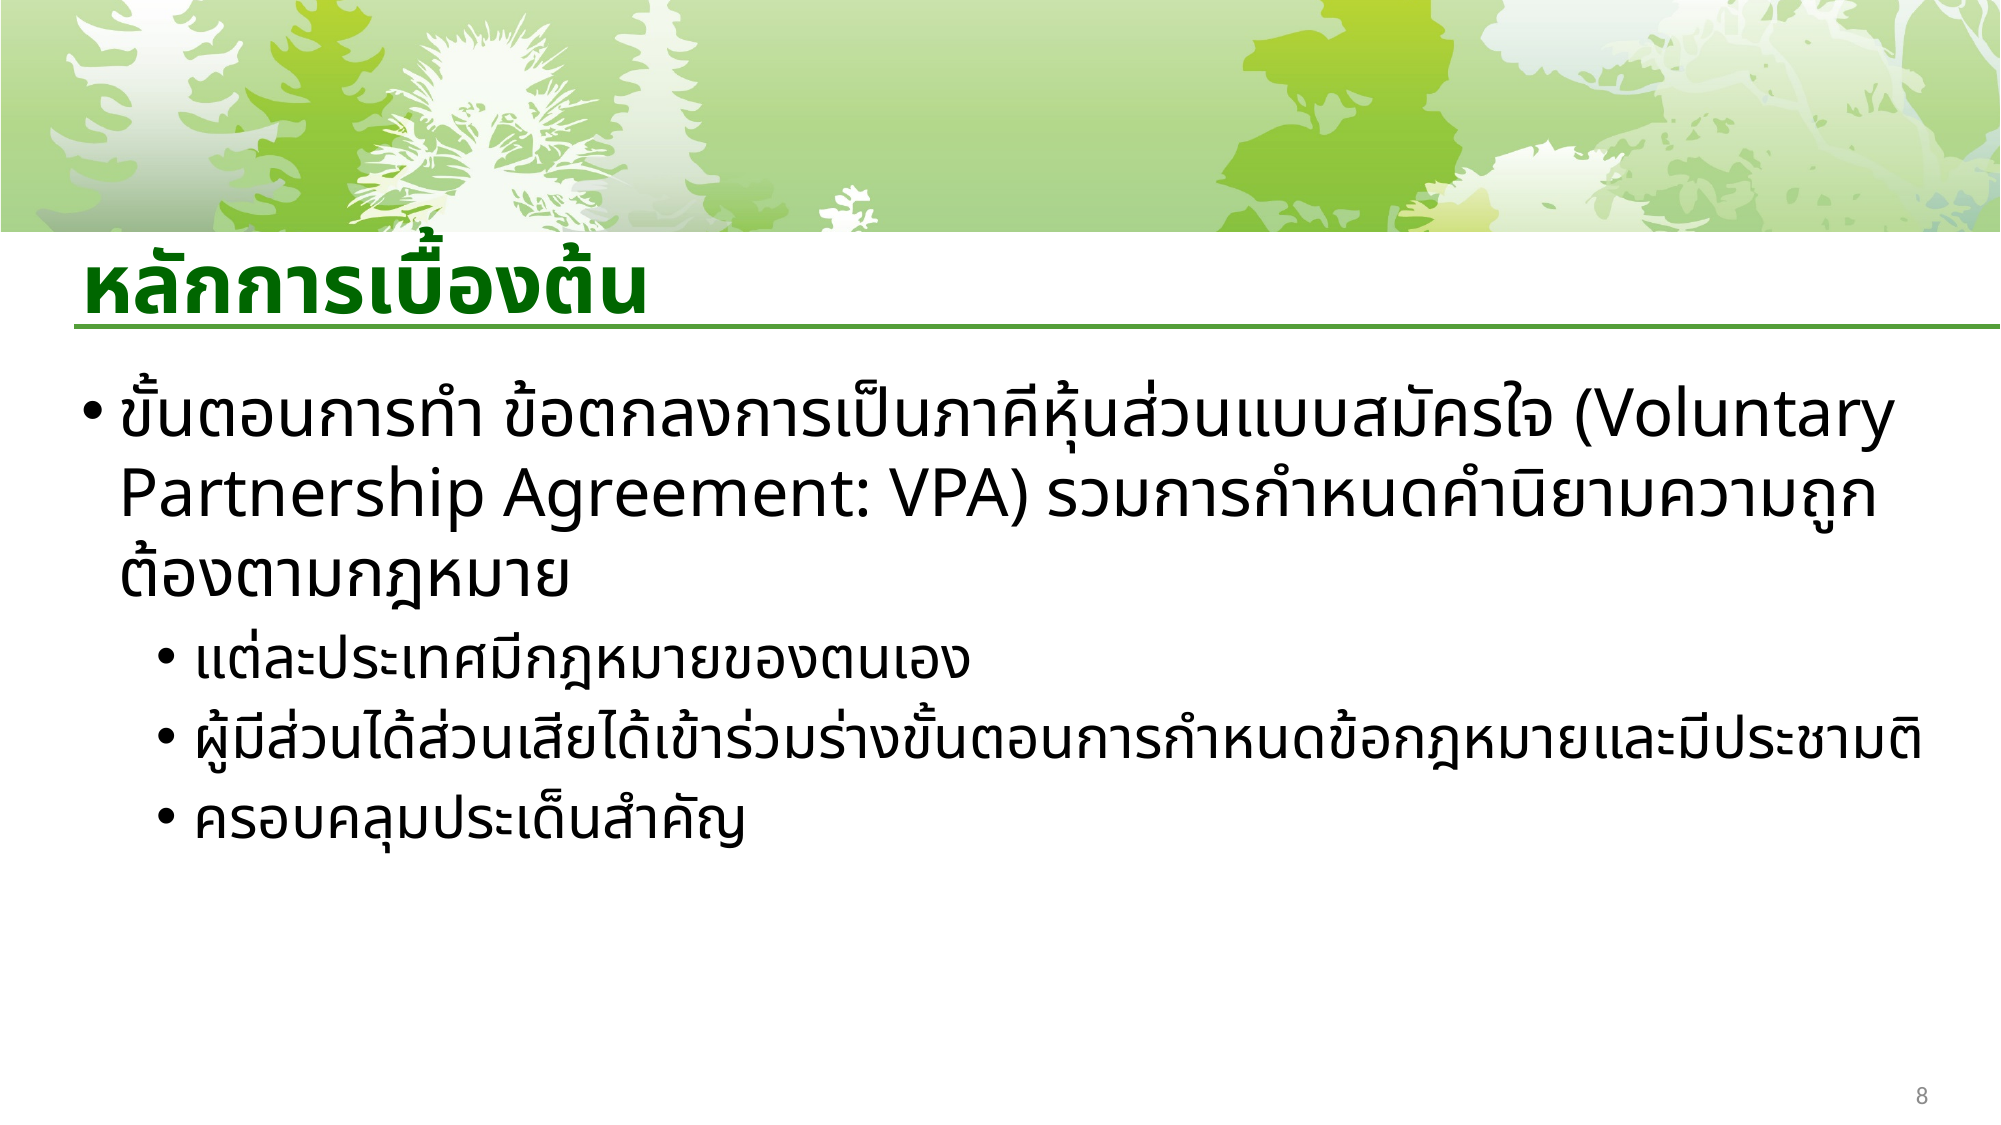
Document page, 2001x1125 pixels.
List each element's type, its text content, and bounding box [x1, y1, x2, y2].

list ขั้นตอนการทำ ข้อตกลงการเป็นภาคีหุ้นส่วนแบบสมัครใจ (Voluntary Partnership Agreement: VPA) รวมการกำหนดคำนิยามความถูกต้องตามกฎหมาย แต่ละประเทศมีกฎหมายของตนเอง ผู้มีส่วนได้ส่วนเสียได้เข้าร่วมร่างขั้นตอนการกำหนดข้อกฎหมายและมีประชามติ ครอบคลุมประเด็นสำคัญ [66, 362, 1961, 1105]
picture [0, 0, 2000, 232]
slide_number 8 [1493, 1065, 1944, 1125]
title หลักการเบื้องต้น [66, 192, 1417, 362]
